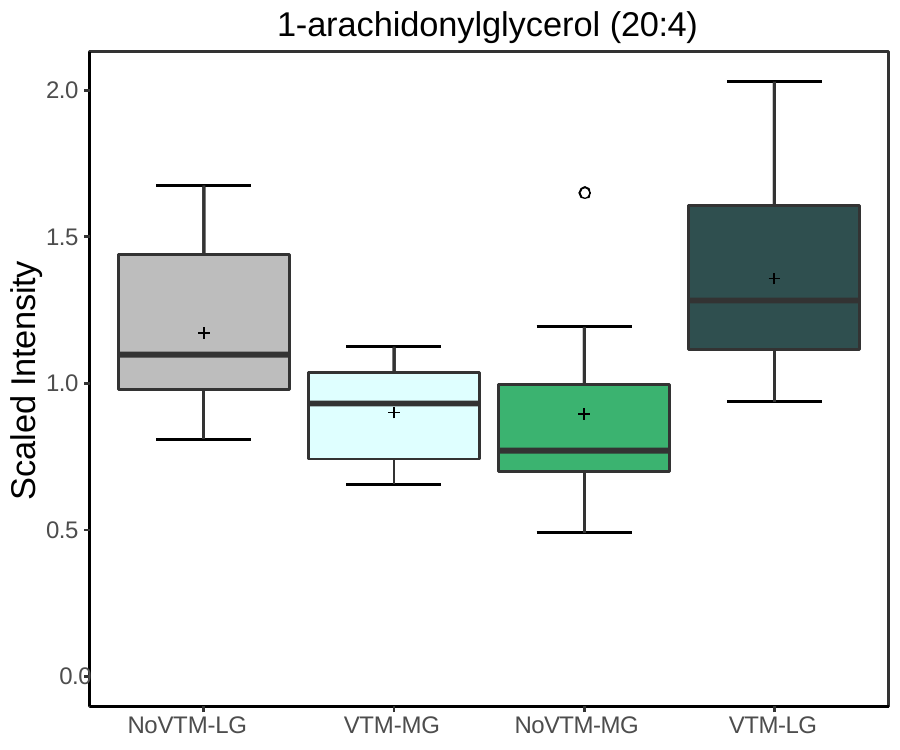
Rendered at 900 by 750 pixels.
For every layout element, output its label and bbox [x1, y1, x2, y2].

text_box [44, 218, 82, 250]
text_box [274, 0, 704, 44]
footer [57, 661, 95, 750]
text_box [44, 72, 82, 104]
text_box [1, 256, 82, 503]
text_box [44, 512, 82, 543]
slide_number [125, 713, 257, 750]
text_box [83, 50, 891, 738]
